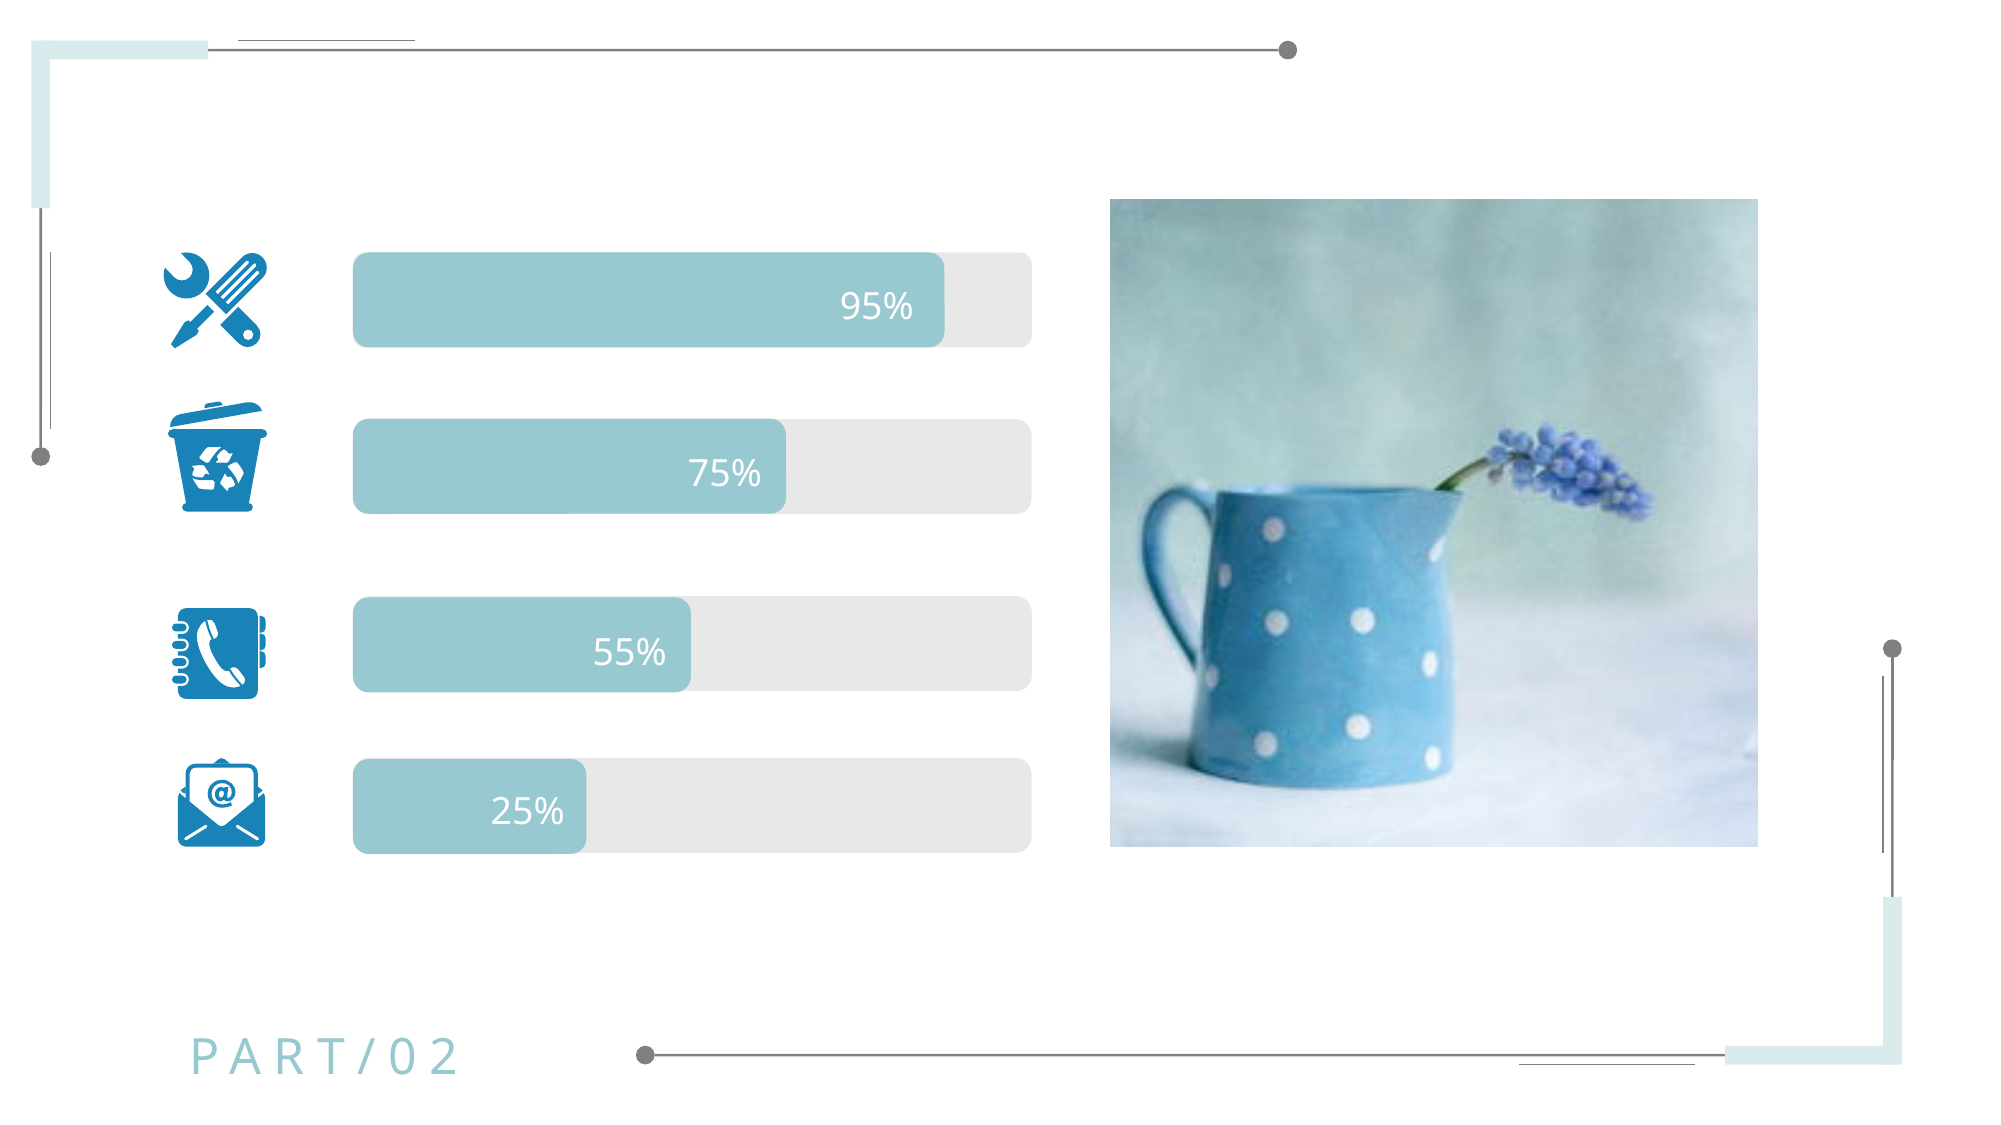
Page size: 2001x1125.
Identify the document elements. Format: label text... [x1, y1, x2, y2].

text_box [177, 792, 266, 847]
text_box [354, 596, 1032, 639]
text_box PART/02 [40, 985, 607, 1125]
text_box [366, 466, 1032, 515]
text_box [171, 640, 187, 649]
picture [1110, 199, 1758, 847]
text_box [180, 786, 185, 794]
text_box [259, 651, 266, 669]
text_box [31, 40, 1298, 466]
text_box [171, 658, 187, 667]
text_box [171, 623, 187, 632]
text_box [352, 597, 691, 693]
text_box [635, 639, 1902, 1065]
text_box [185, 763, 258, 801]
text_box [258, 786, 263, 794]
text_box [179, 466, 256, 512]
text_box [352, 466, 786, 514]
text_box [354, 757, 635, 853]
text_box 55% [568, 620, 691, 680]
text_box [259, 615, 266, 633]
text_box 25% [466, 779, 589, 840]
text_box [177, 608, 258, 699]
text_box 75% [663, 466, 786, 502]
text_box [352, 758, 587, 855]
text_box [259, 633, 266, 651]
text_box [214, 758, 230, 763]
text_box [171, 675, 187, 684]
text_box [207, 779, 236, 808]
